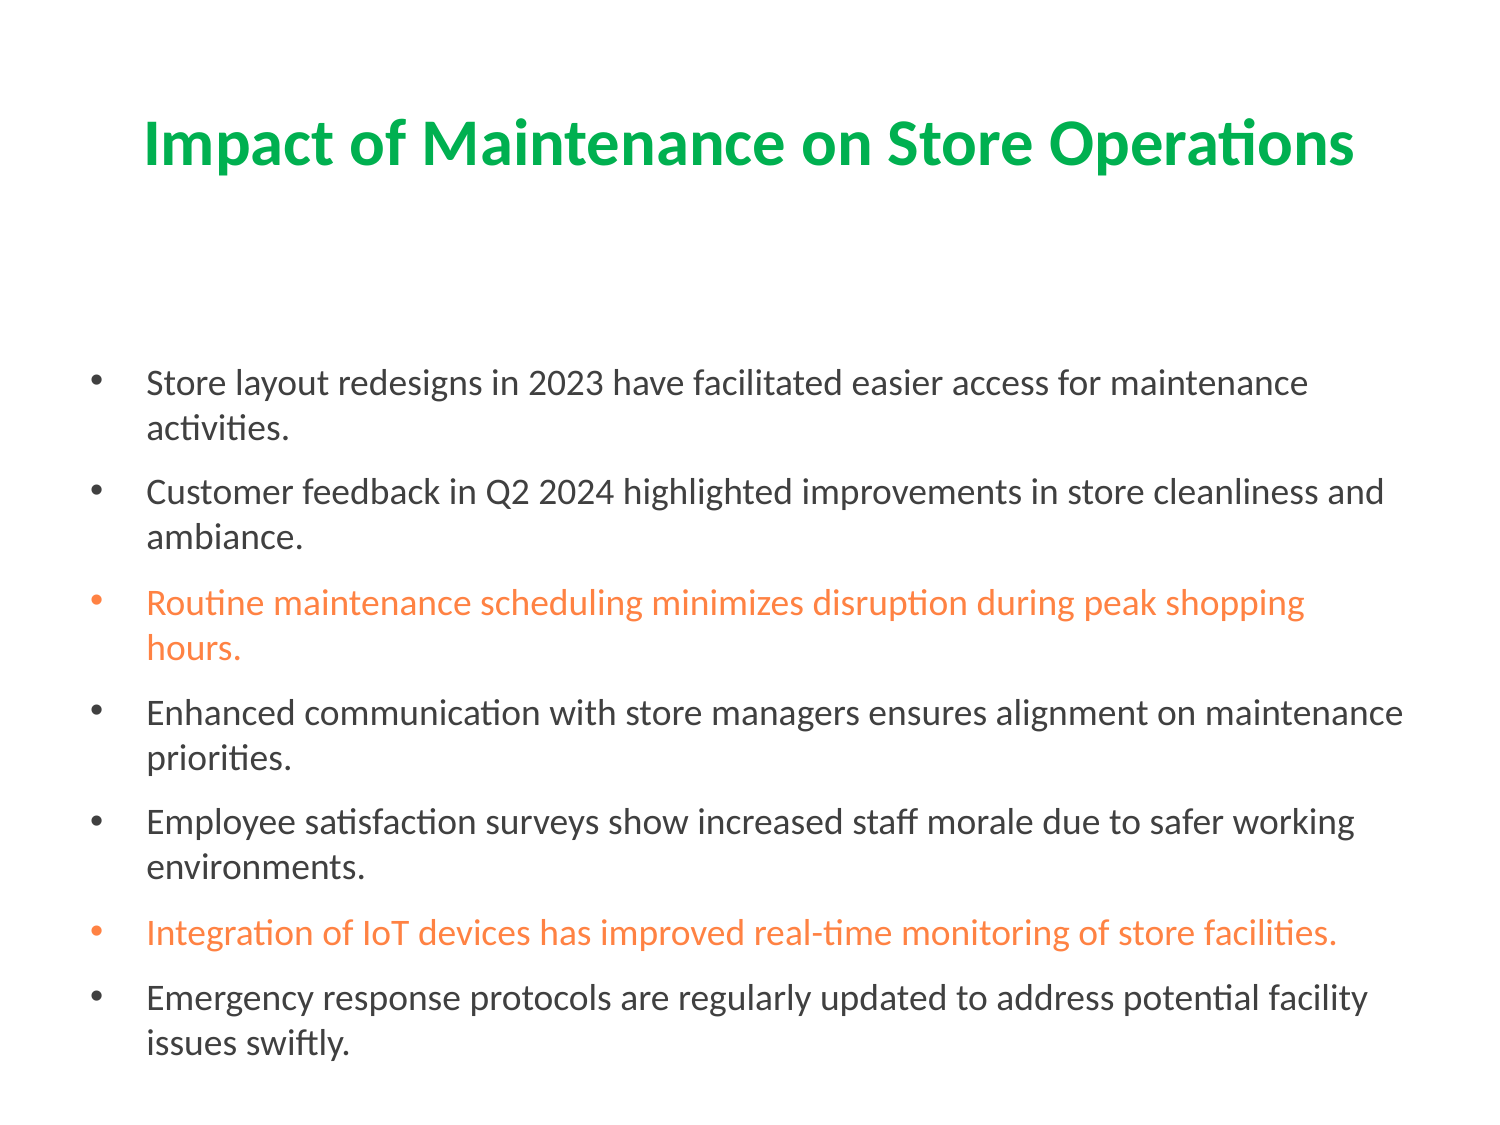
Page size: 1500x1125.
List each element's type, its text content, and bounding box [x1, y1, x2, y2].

title Impact of Maintenance on Store Operations [75, 45, 1425, 233]
list Store layout redesigns in 2023 have facilitated easier access for maintenance activities. Customer feedback in Q2 2024 highlighted improvements in store cleanliness and ambiance. Routine maintenance scheduling minimizes disruption during peak shopping hours. Enhanced communication with store managers ensures alignment on maintenance priorities. Employee satisfaction surveys show increased staff morale due to safer working environments. Integration of IoT devices has improved real-time monitoring of store facilities. Emergency response protocols are regularly updated to address potential facility issues swiftly. [75, 262, 1425, 1005]
